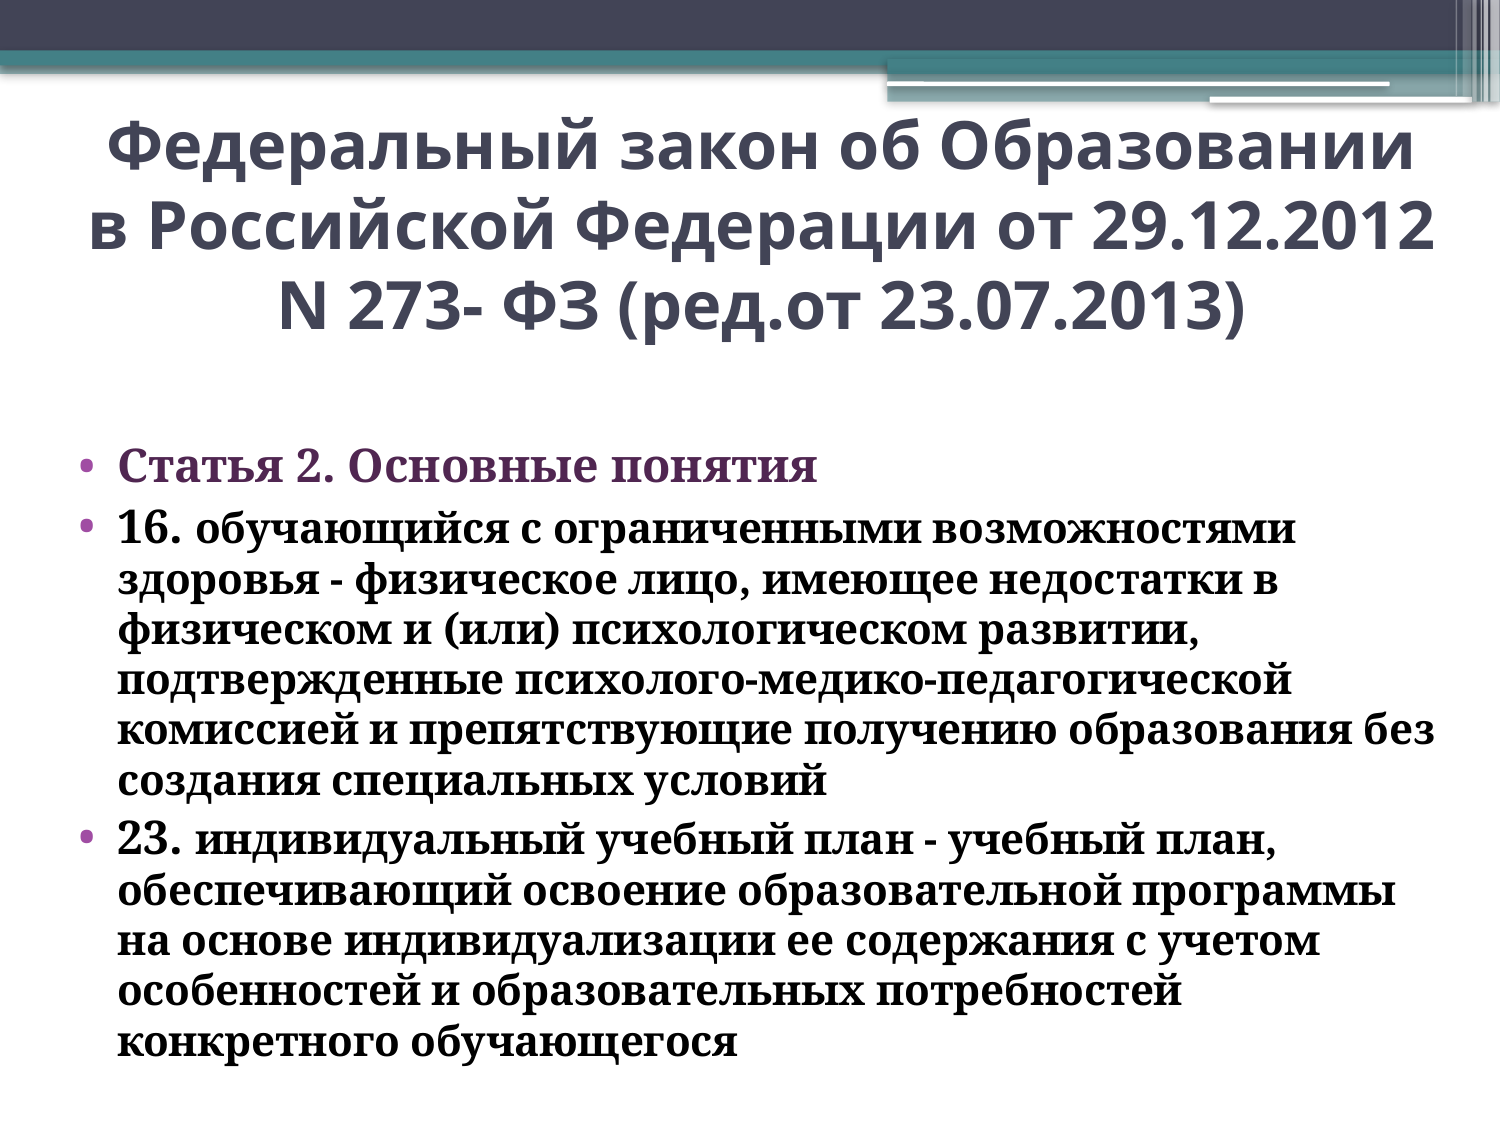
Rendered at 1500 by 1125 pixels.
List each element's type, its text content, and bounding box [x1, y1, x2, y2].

list Статья 2. Основные понятия 16. обучающийся с ограниченными возможностями здоровья - физическое лицо, имеющее недостатки в физическом и (или) психологическом развитии, подтвержденные психолого-медико-педагогической комиссией и препятствующие получению образования без создания специальных условий 23. индивидуальный учебный план - учебный план, обеспечивающий освоение образовательной программы на основе индивидуализации ее содержания с учетом особенностей и образовательных потребностей конкретного обучающегося [46, 368, 1465, 1079]
title Федеральный закон об Образовании в Российской Федерации от 29.12.2012 N 273- ФЗ (ред.от 23.07.2013) [70, 117, 1454, 329]
